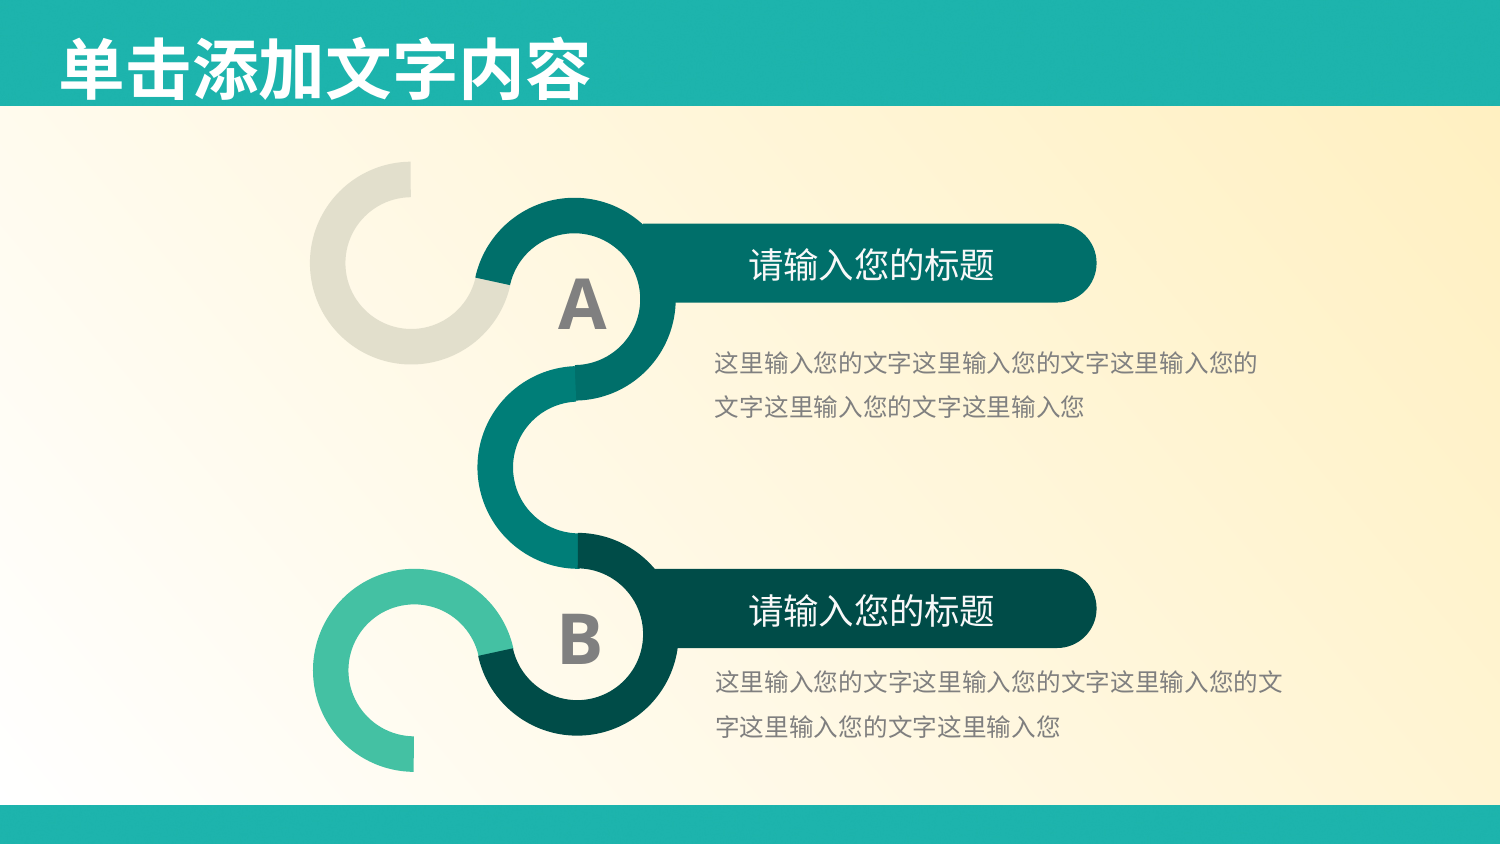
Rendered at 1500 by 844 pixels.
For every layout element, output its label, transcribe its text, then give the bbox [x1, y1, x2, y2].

text_box 这里输入您的文字这里输入您的文字这里输入您的文字这里输入您的文字这里输入您 [700, 325, 1290, 430]
text_box 请输入您的标题 [733, 582, 1011, 640]
picture [0, 0, 1500, 106]
picture [0, 805, 1500, 844]
text_box [478, 532, 679, 736]
text_box 请输入您的标题 [733, 235, 1011, 293]
text_box [655, 568, 1097, 649]
text_box [475, 197, 676, 401]
text_box A [543, 251, 623, 351]
text_box [309, 161, 511, 365]
text_box 这里输入您的文字这里输入您的文字这里输入您的文字这里输入您的文字这里输入您 [700, 644, 1300, 749]
text_box [477, 366, 577, 569]
text_box B [542, 586, 620, 686]
text_box [643, 223, 1097, 303]
text_box [312, 568, 514, 772]
